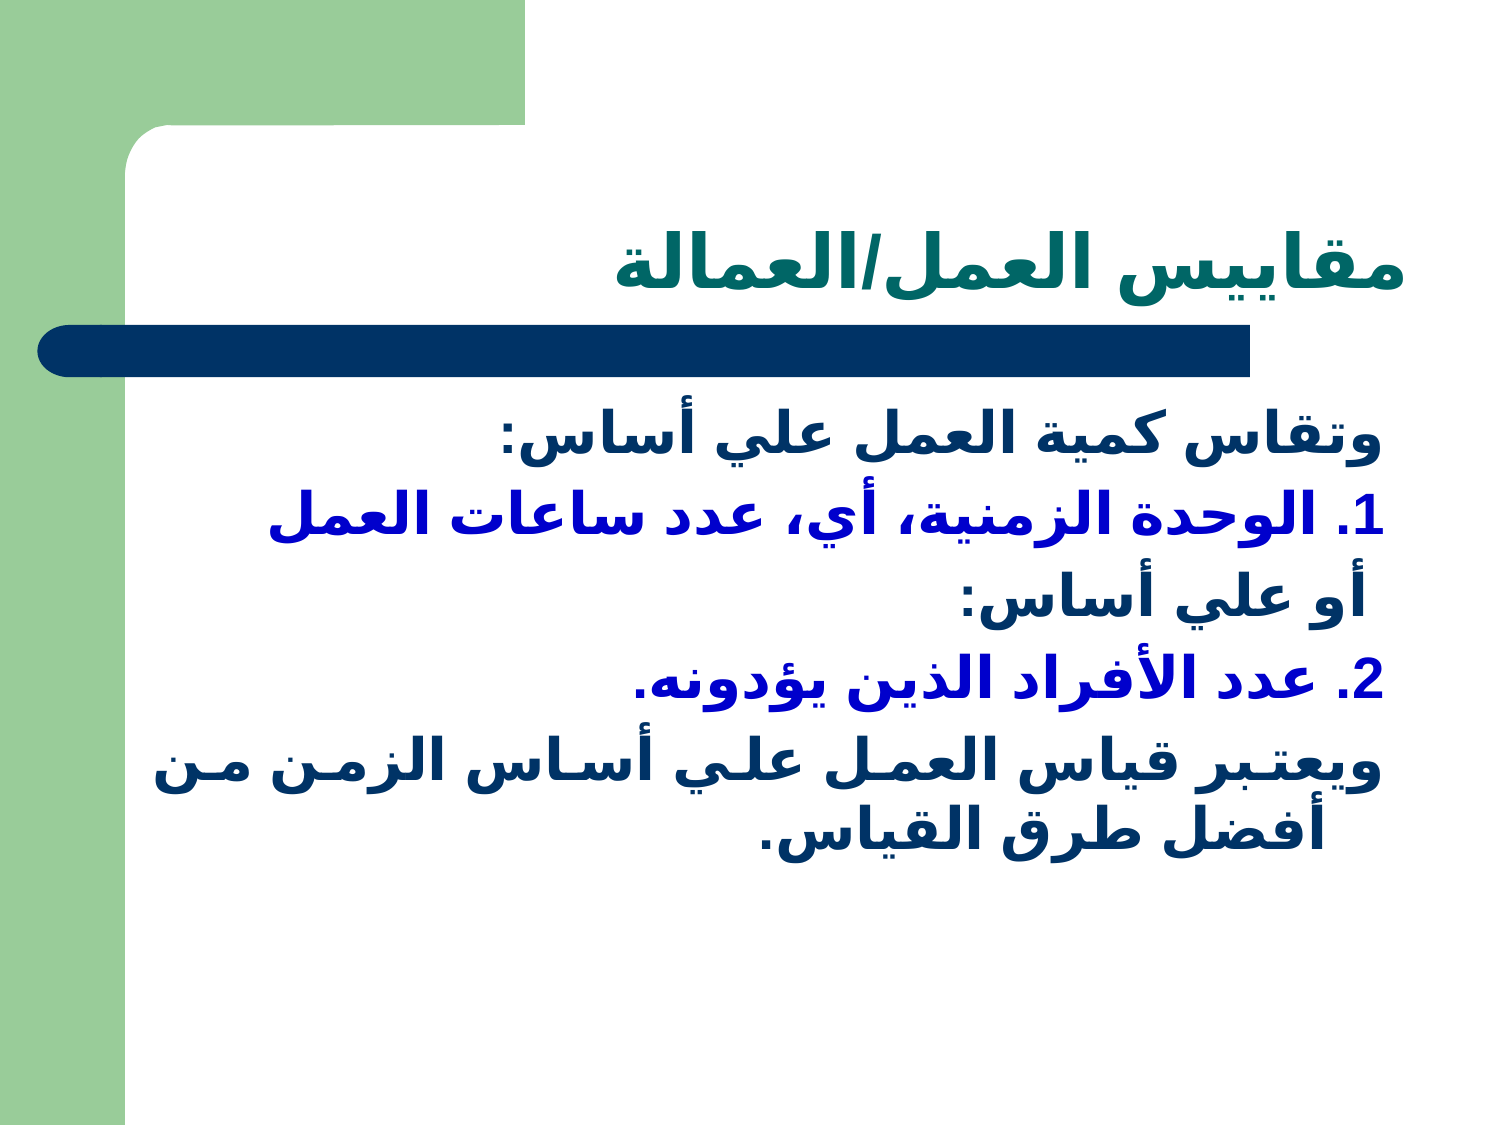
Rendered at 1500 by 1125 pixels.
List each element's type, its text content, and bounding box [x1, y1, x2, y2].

list وتقاس كمية العمل علي أساس: 1. الوحدة الزمنية، أي، عدد ساعات العمل أو علي أساس: 2. عدد الأفراد الذين يؤدونه. ويعتبر قياس العمل علي أساس الزمن من أفضل طرق القياس. [137, 387, 1400, 999]
title مقاييس العمل/العمالة [125, 125, 1425, 313]
